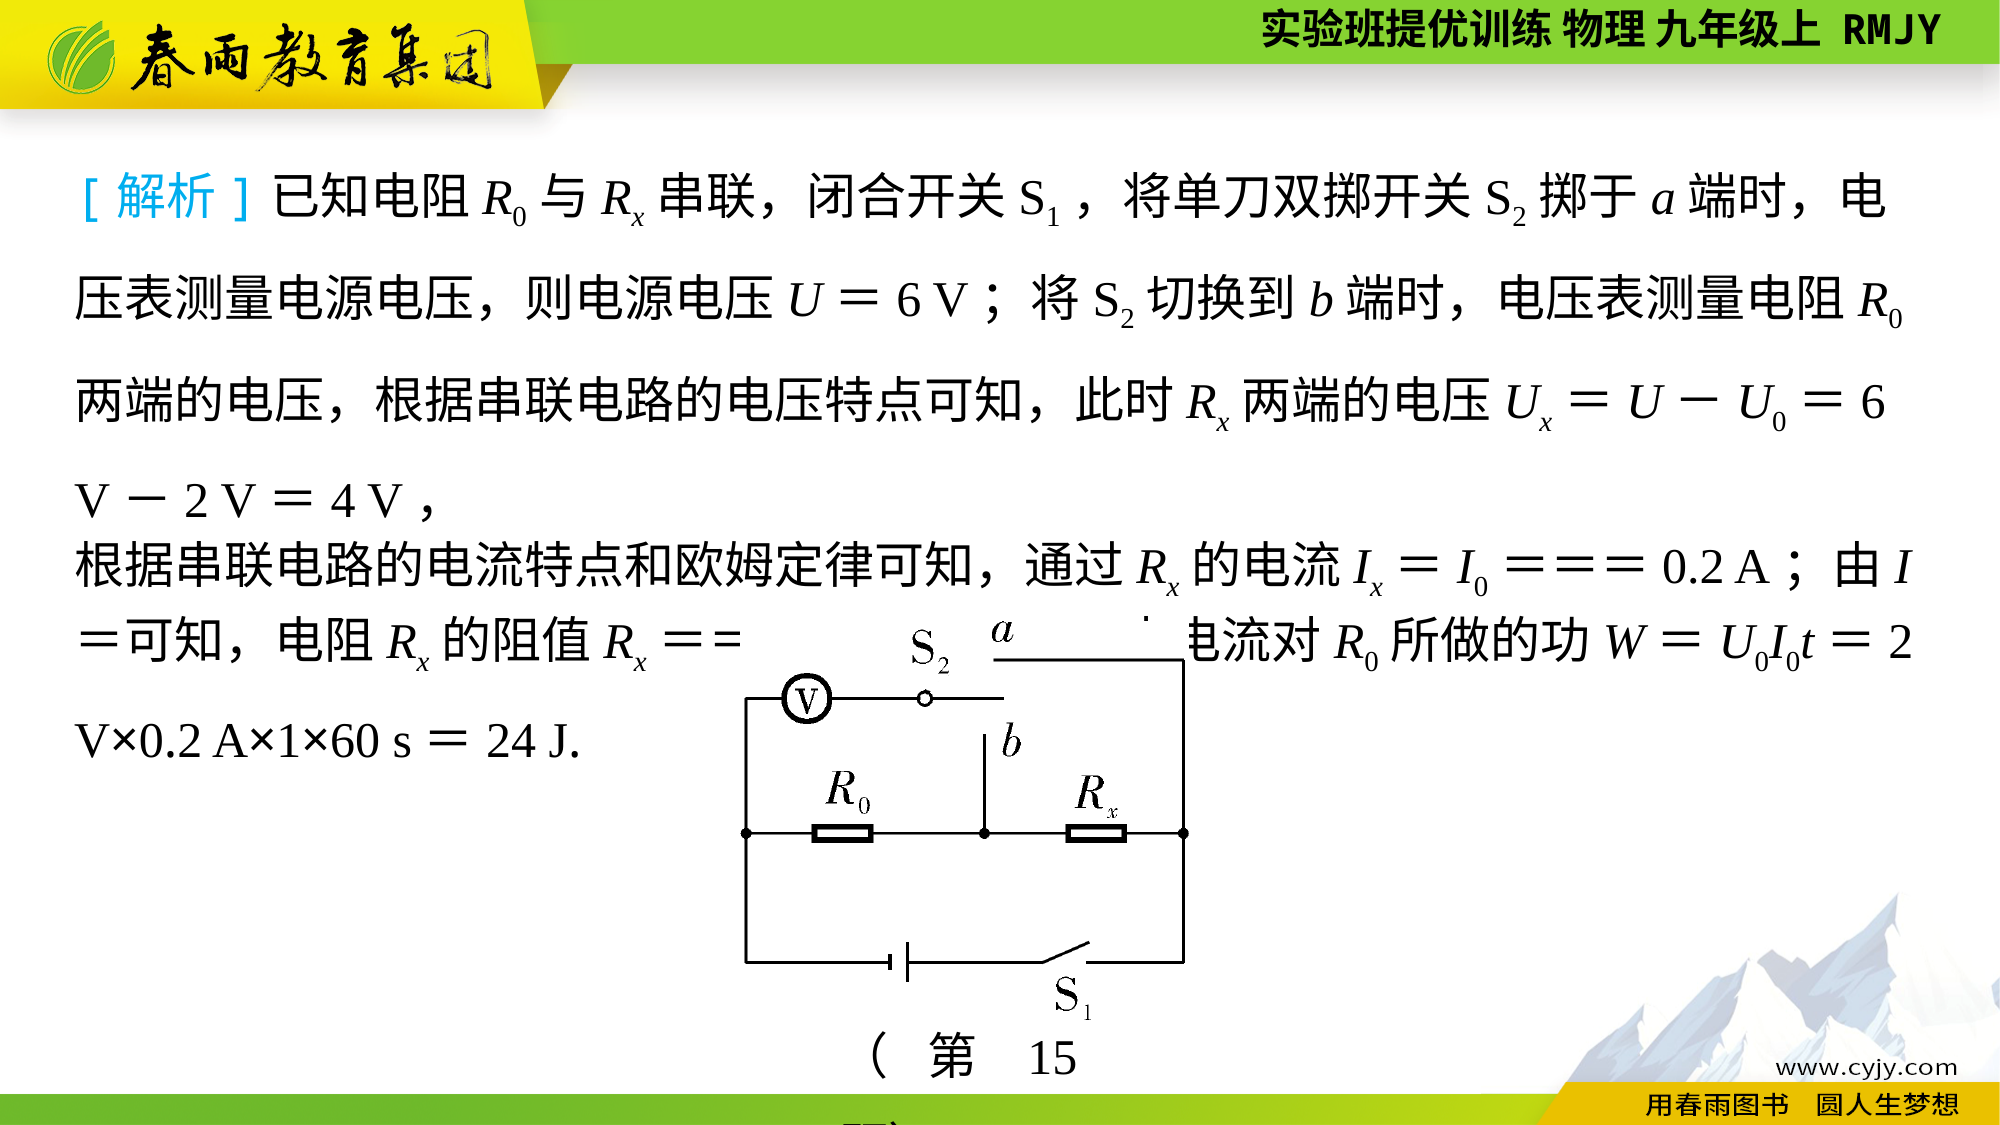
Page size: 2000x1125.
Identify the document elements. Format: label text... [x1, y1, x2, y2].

picture [0, 0, 2000, 1125]
text_box （第15题） [824, 1028, 1104, 1093]
